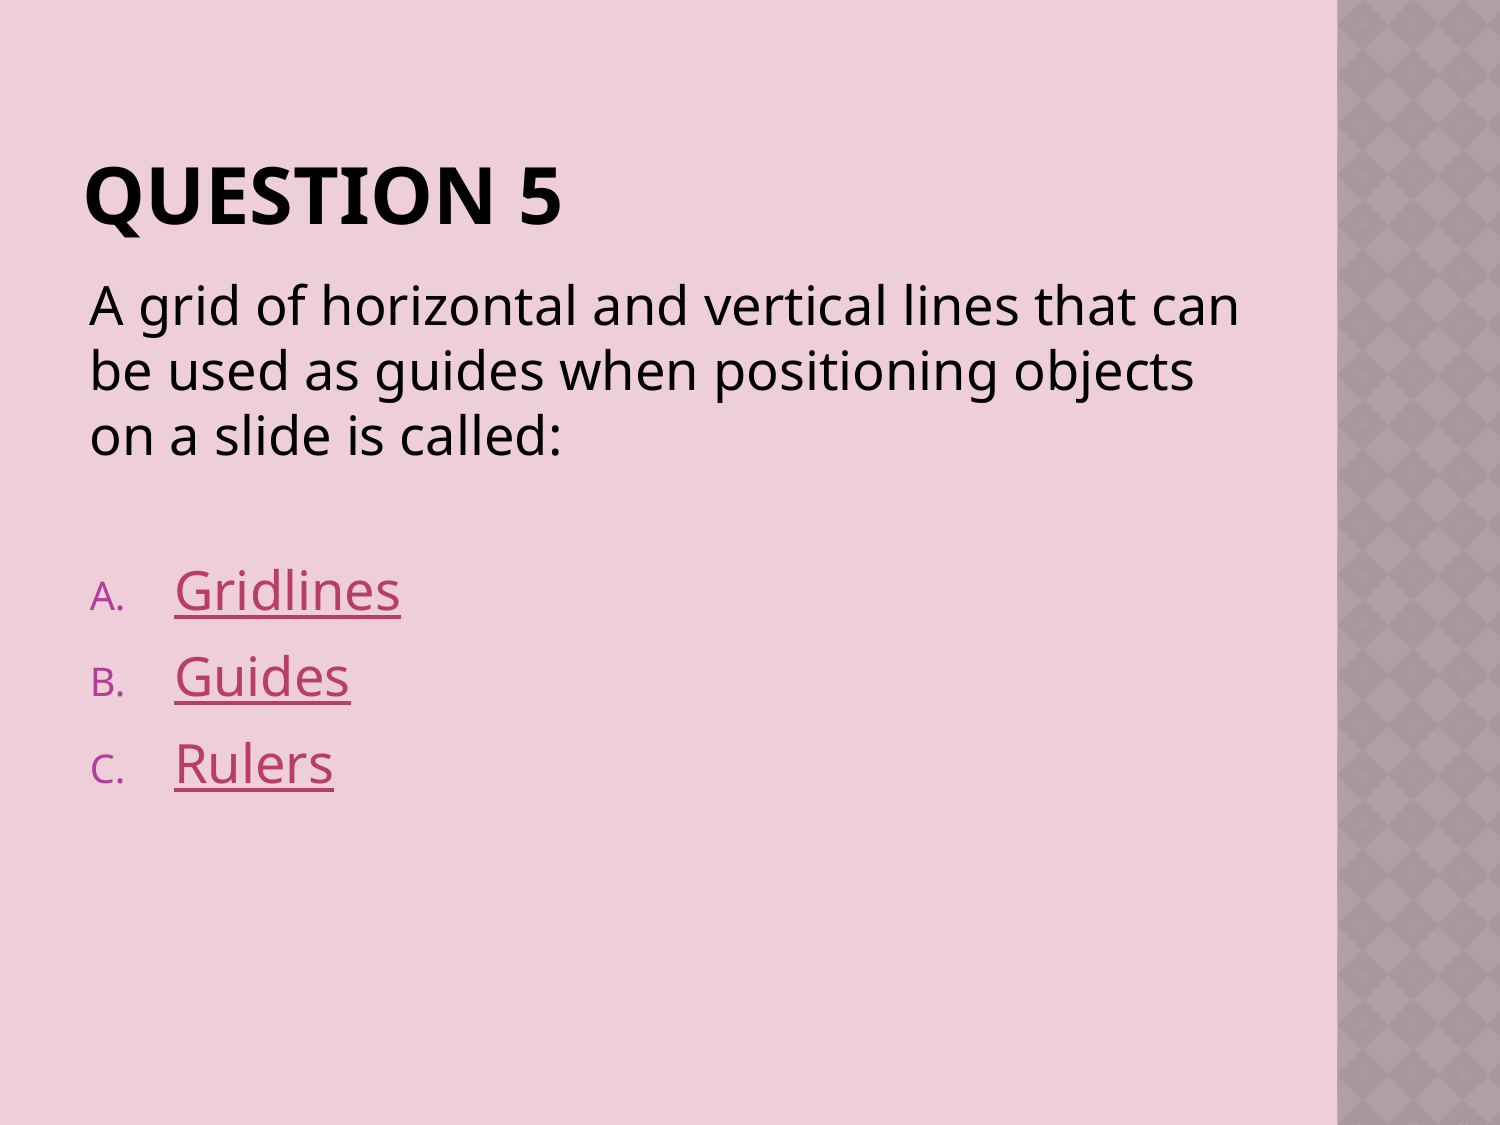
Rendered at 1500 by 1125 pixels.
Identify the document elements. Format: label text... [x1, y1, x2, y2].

title Question 5 [75, 52, 1263, 240]
list A grid of horizontal and vertical lines that can be used as guides when positioning objects on a slide is called: Gridlines Guides Rulers [75, 264, 1263, 1059]
